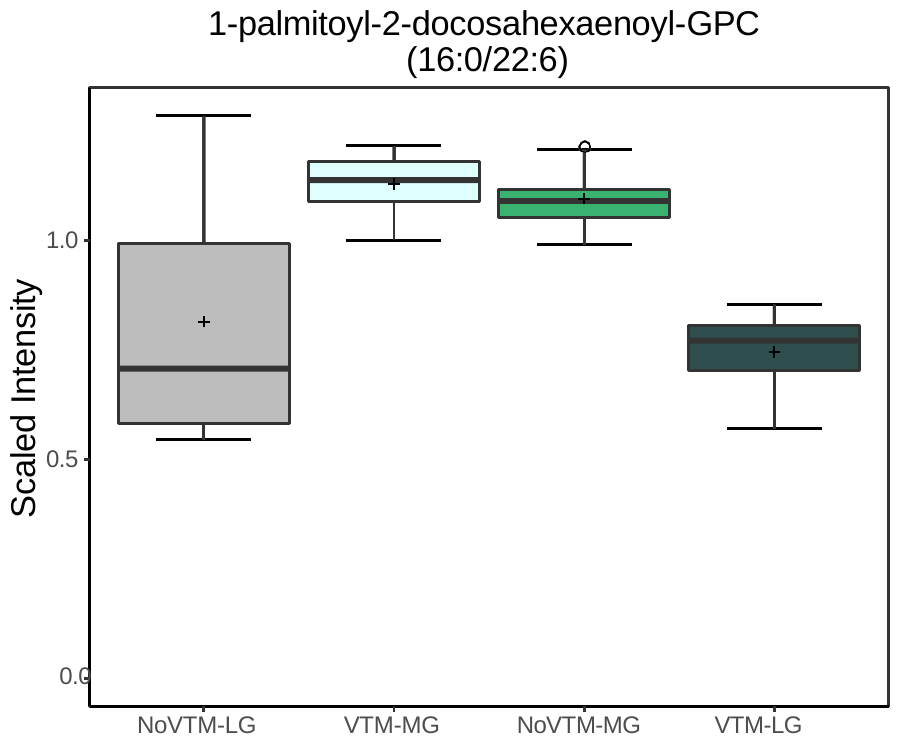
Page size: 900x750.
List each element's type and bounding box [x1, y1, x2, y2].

text_box [44, 222, 82, 254]
slide_number [134, 713, 290, 750]
footer [57, 661, 95, 750]
text_box [1, 274, 82, 521]
text_box [83, 86, 891, 738]
title [130, 0, 770, 86]
